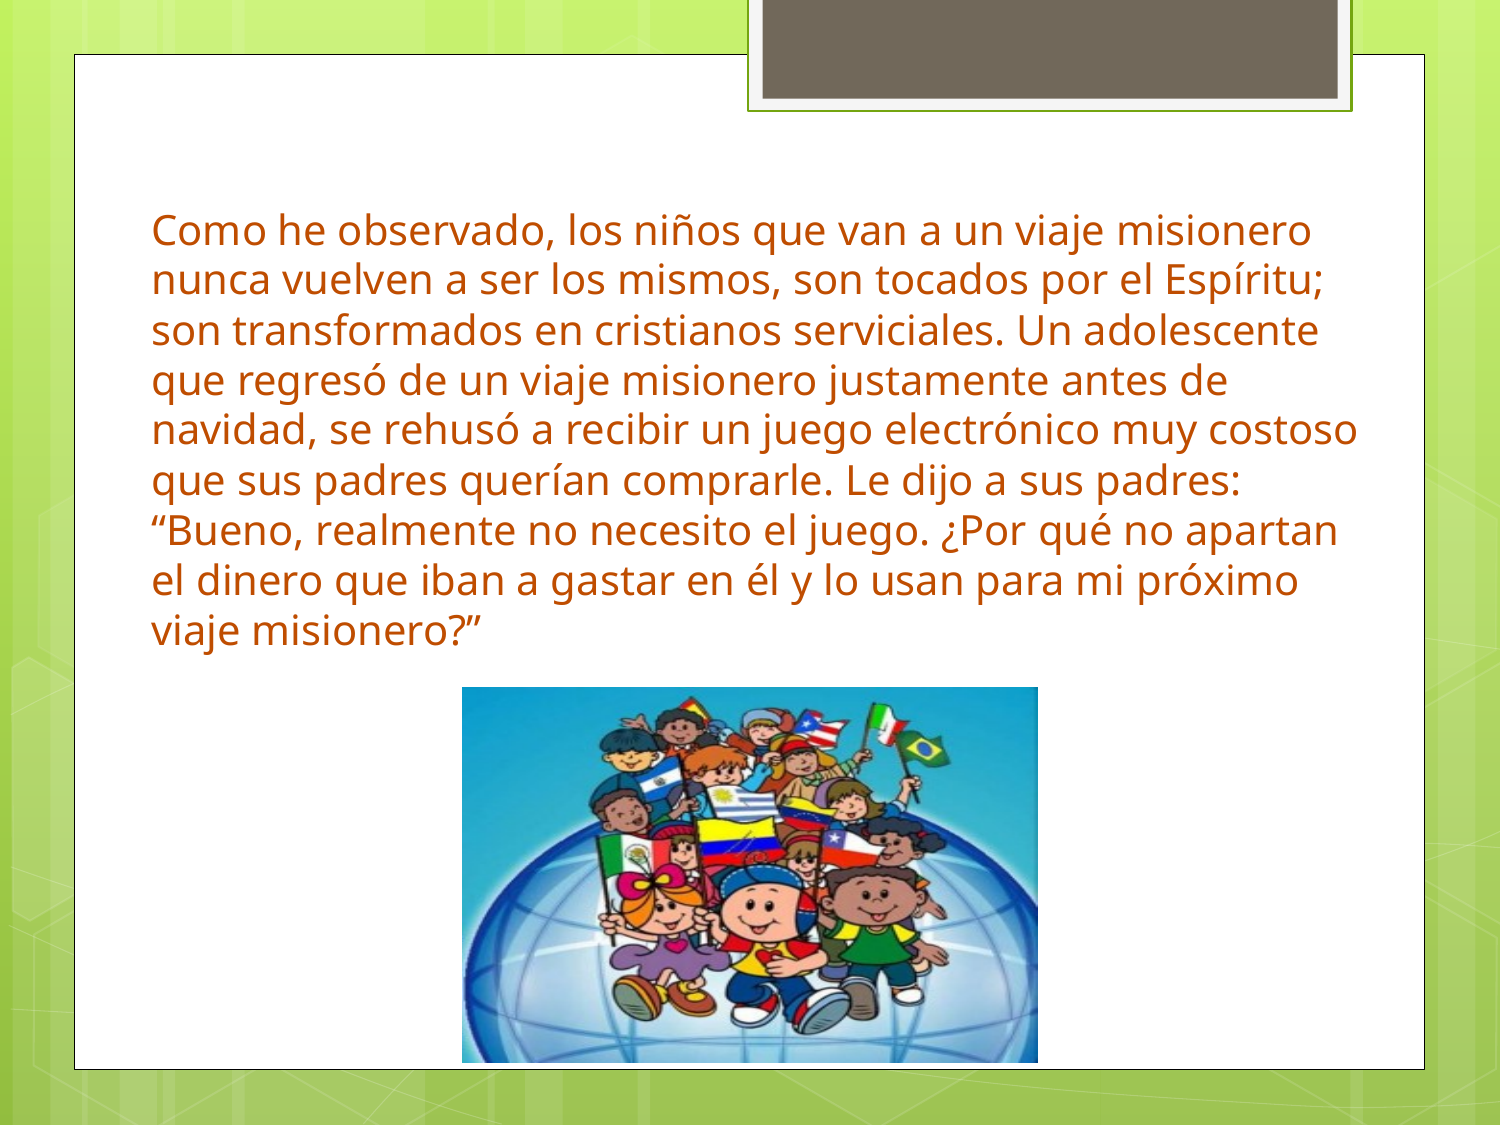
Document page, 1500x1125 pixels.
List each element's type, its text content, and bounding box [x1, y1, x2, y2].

list Como he observado, los niños que van a un viaje misionero nunca vuelven a ser los mismos, son tocados por el Espíritu; son transformados en cristianos serviciales. Un adolescente que regresó de un viaje misionero justamente antes de navidad, se rehusó a recibir un juego electrónico muy costoso que sus padres querían comprarle. Le dijo a sus padres: “Bueno, realmente no necesito el juego. ¿Por qué no apartan el dinero que iban a gastar en él y lo usan para mi próximo viaje misionero?” [125, 137, 1375, 1038]
picture [462, 687, 1038, 1063]
